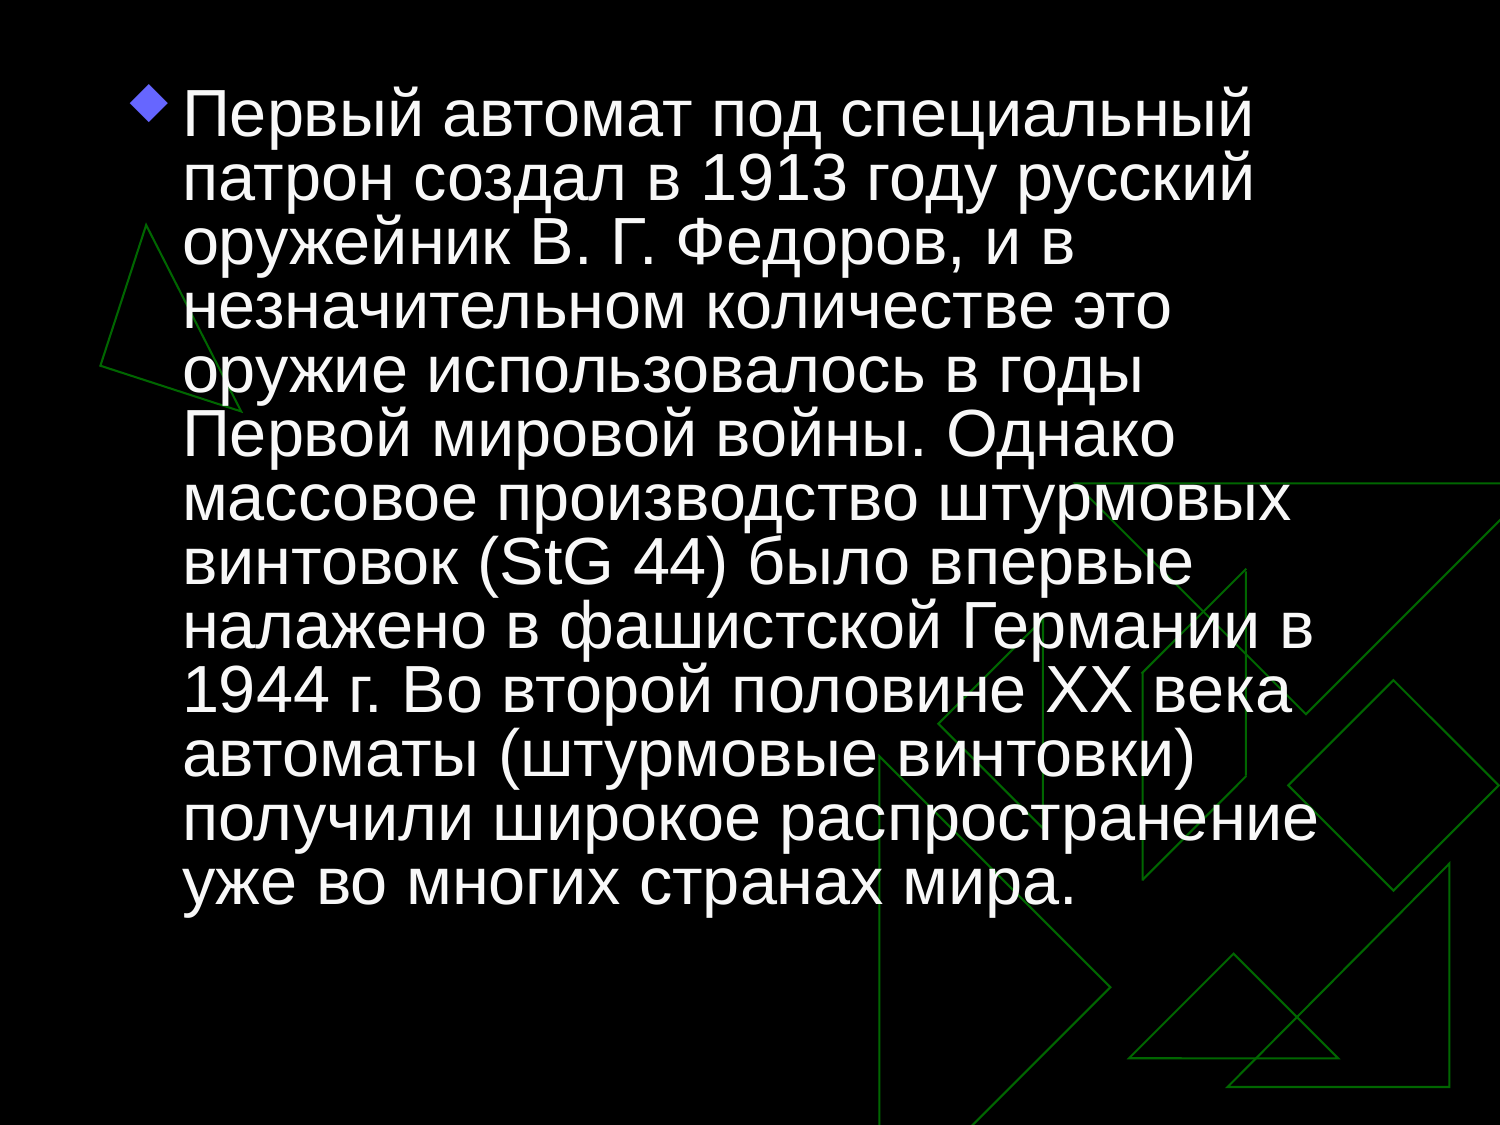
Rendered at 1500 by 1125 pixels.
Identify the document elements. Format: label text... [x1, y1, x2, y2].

list Первый автомат под специальный патрон создал в 1913 году русский оружейник В. Г. Федоров, и в незначительном количестве это оружие использовалось в годы Первой мировой войны. Однако массовое производство штурмовых винтовок (StG 44) было впервые налажено в фашистской Германии в 1944 г. Во второй половине XX века автоматы (штурмовые винтовки) получили широкое распространение уже во многих странах мира. [110, 78, 1395, 1083]
